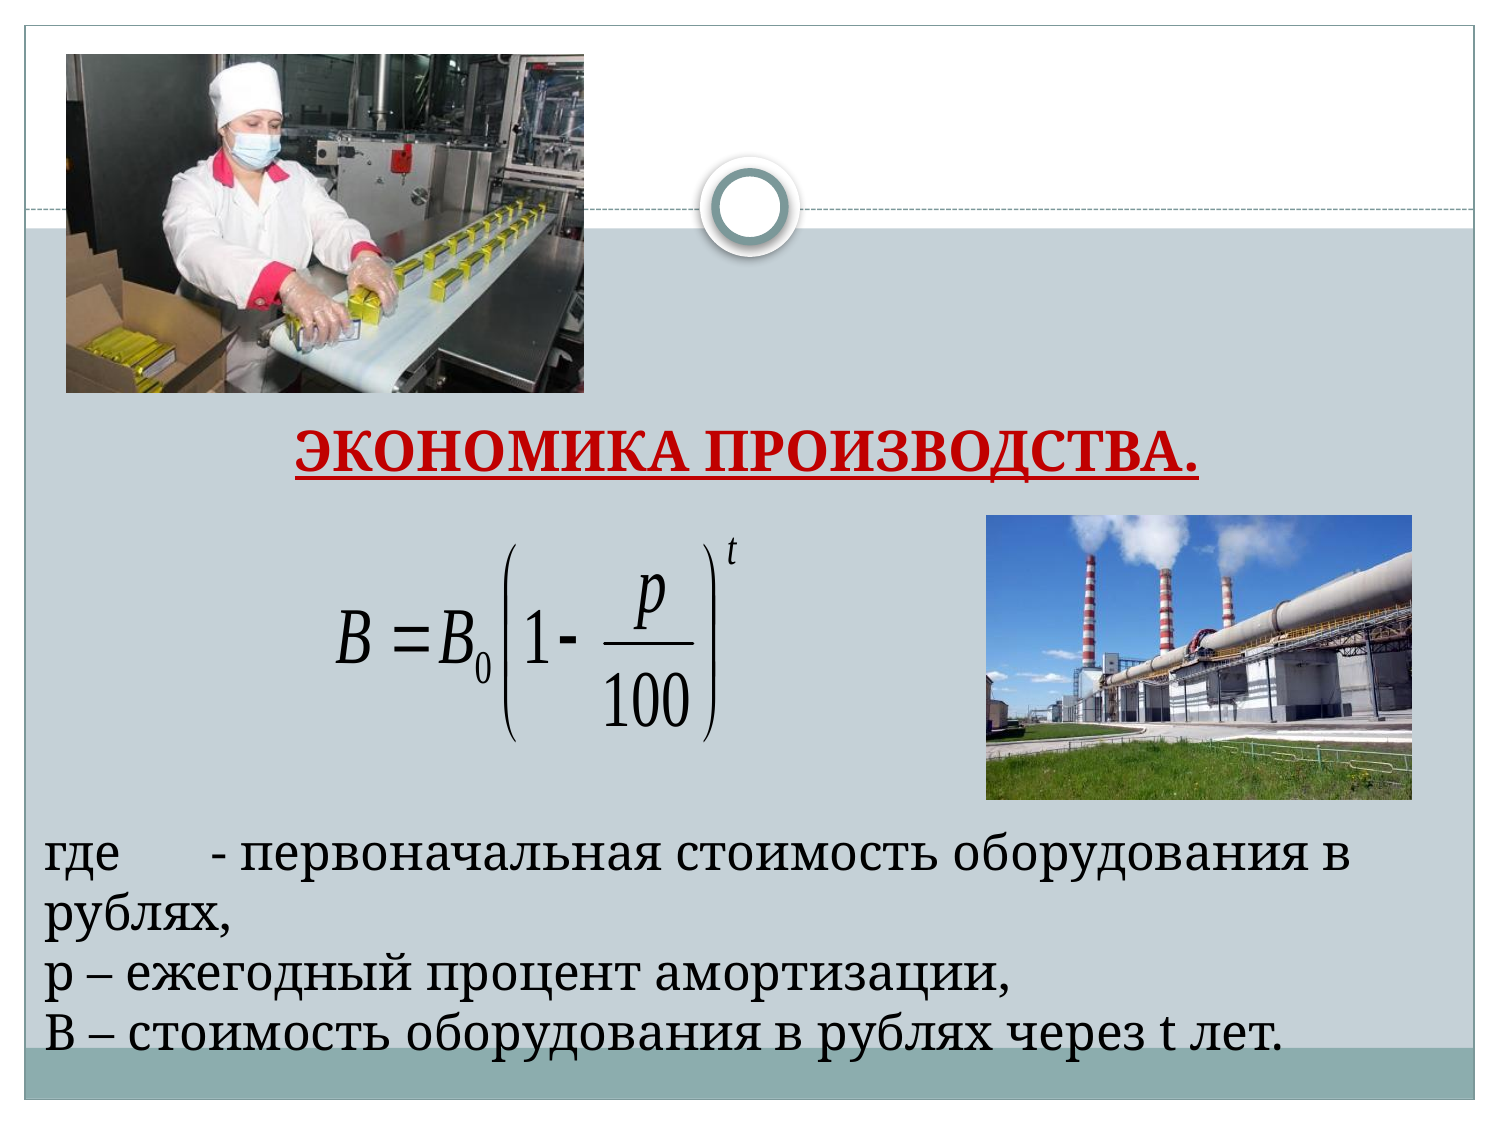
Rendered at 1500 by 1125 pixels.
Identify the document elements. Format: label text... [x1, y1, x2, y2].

picture [985, 514, 1412, 801]
picture [324, 509, 751, 758]
list ЭКОНОМИКА ПРОИЗВОДСТВА. [49, 250, 1445, 1001]
picture [66, 54, 584, 393]
